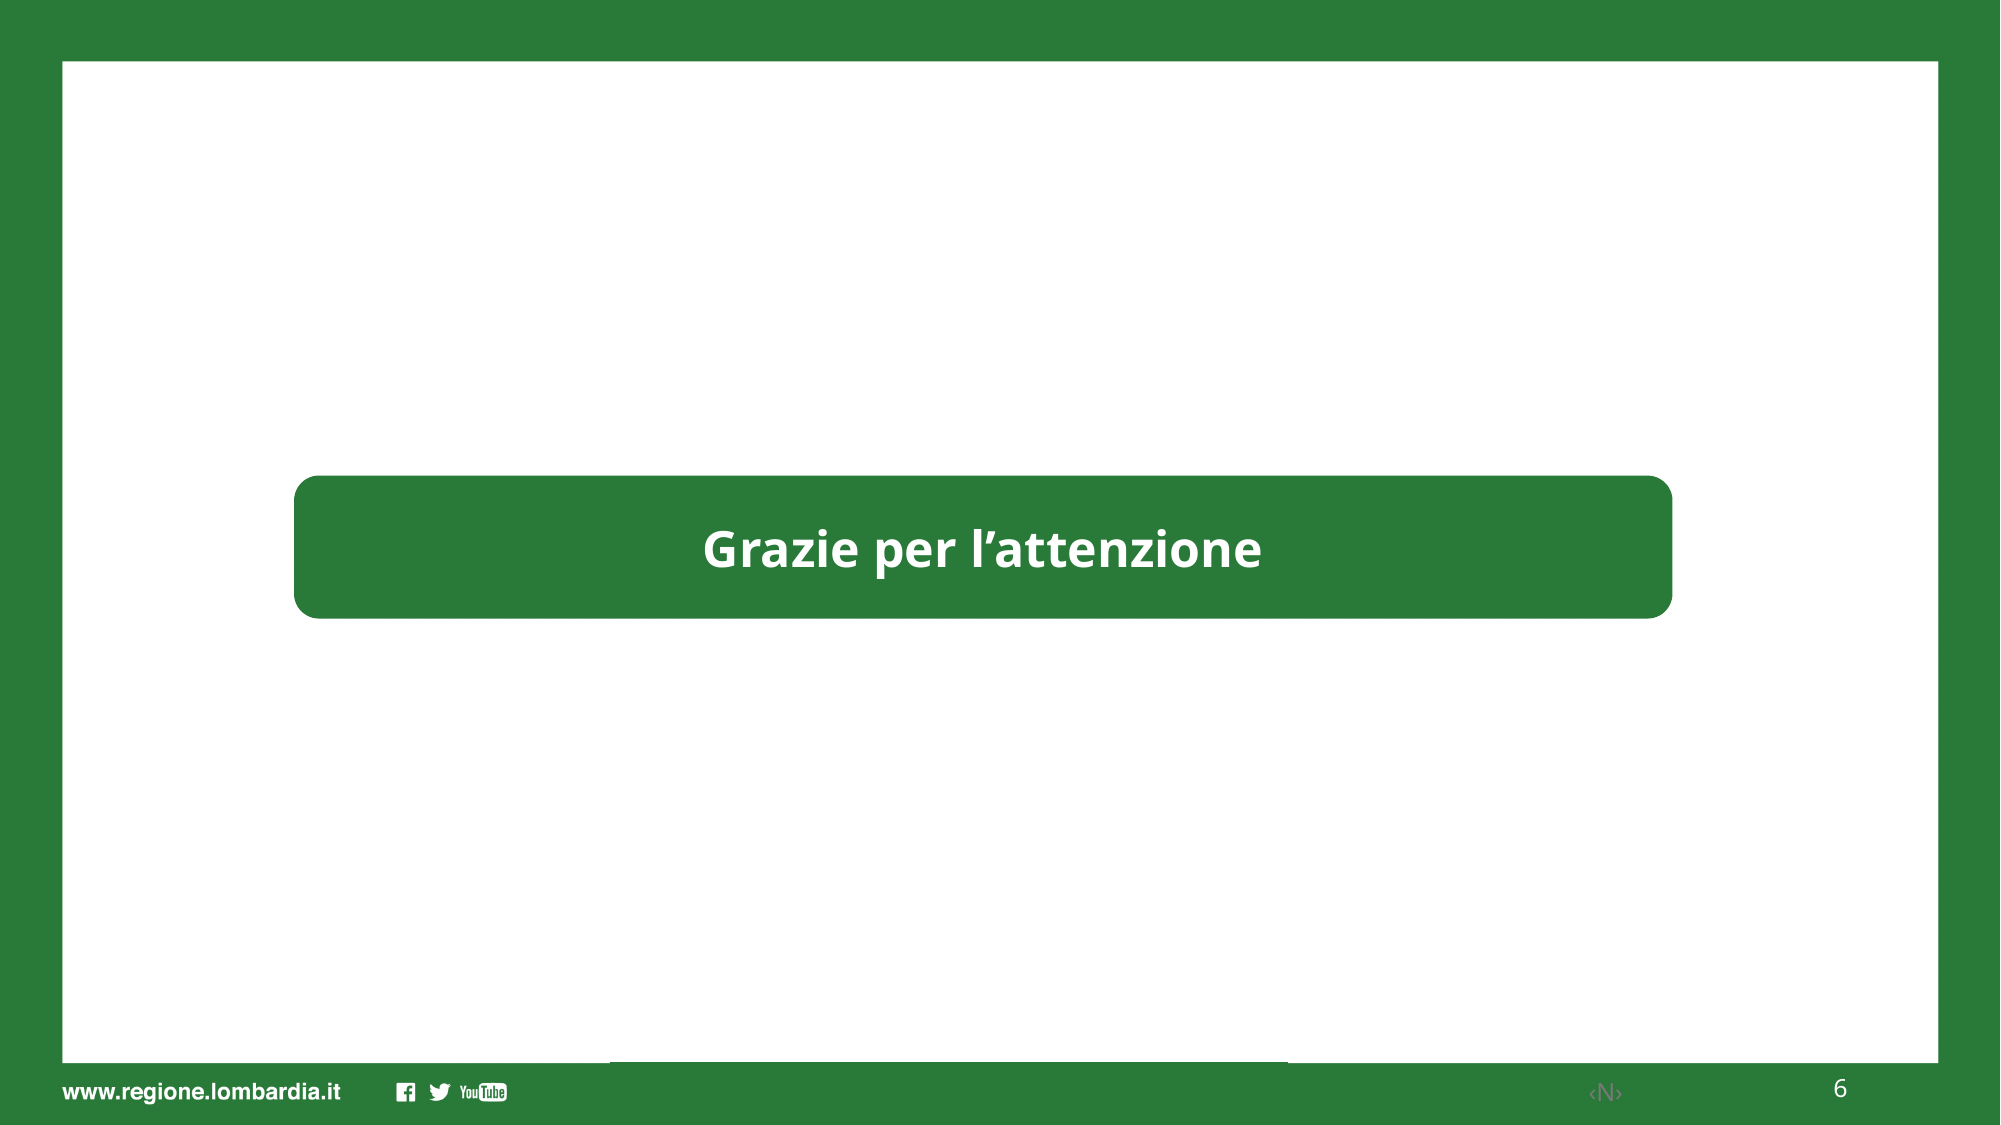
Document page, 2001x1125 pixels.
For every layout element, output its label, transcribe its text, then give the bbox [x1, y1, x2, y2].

picture [0, 0, 2000, 1125]
footer ‹N› [1268, 1061, 1944, 1122]
text_box Grazie per l’attenzione [294, 475, 1673, 619]
